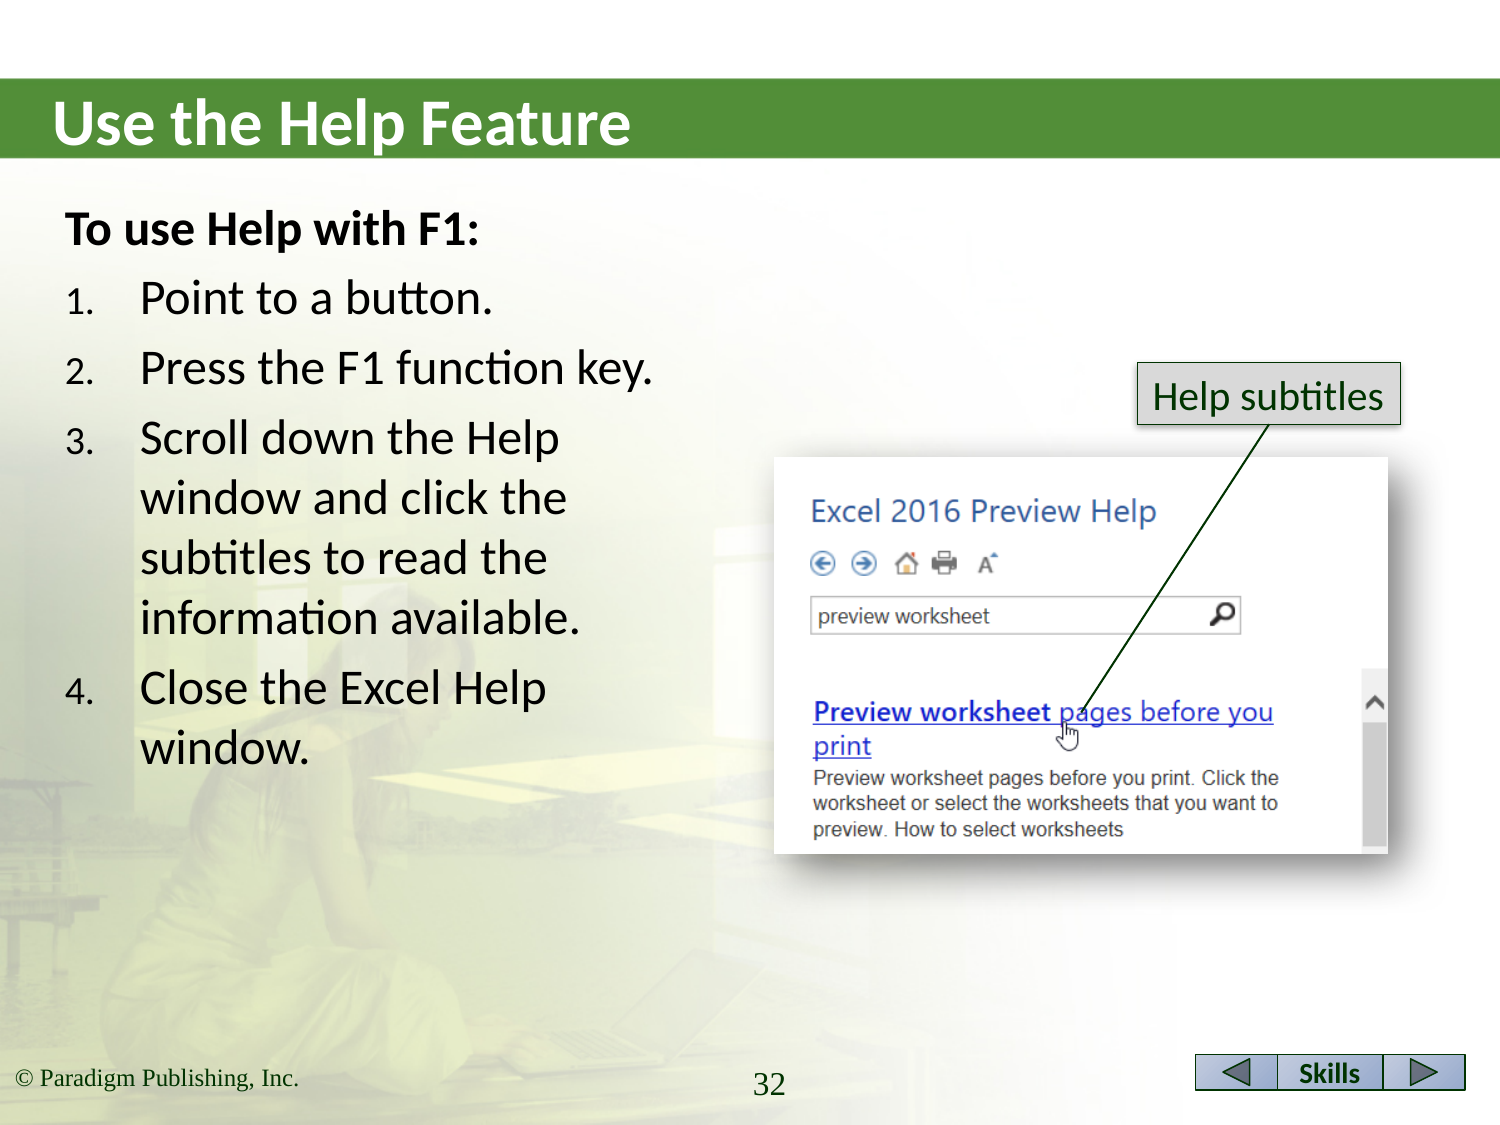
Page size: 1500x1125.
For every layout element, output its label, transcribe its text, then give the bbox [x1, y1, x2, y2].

title Use the Help Feature [37, 71, 1463, 159]
list To use Help with F1: Point to a button. Press the F1 function key. Scroll down the Help window and click the subtitles to read the information available. Close the Excel Help window. [50, 187, 700, 855]
text_box Help subtitles [1137, 362, 1401, 425]
picture [0, 0, 1500, 1125]
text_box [1080, 424, 1270, 713]
